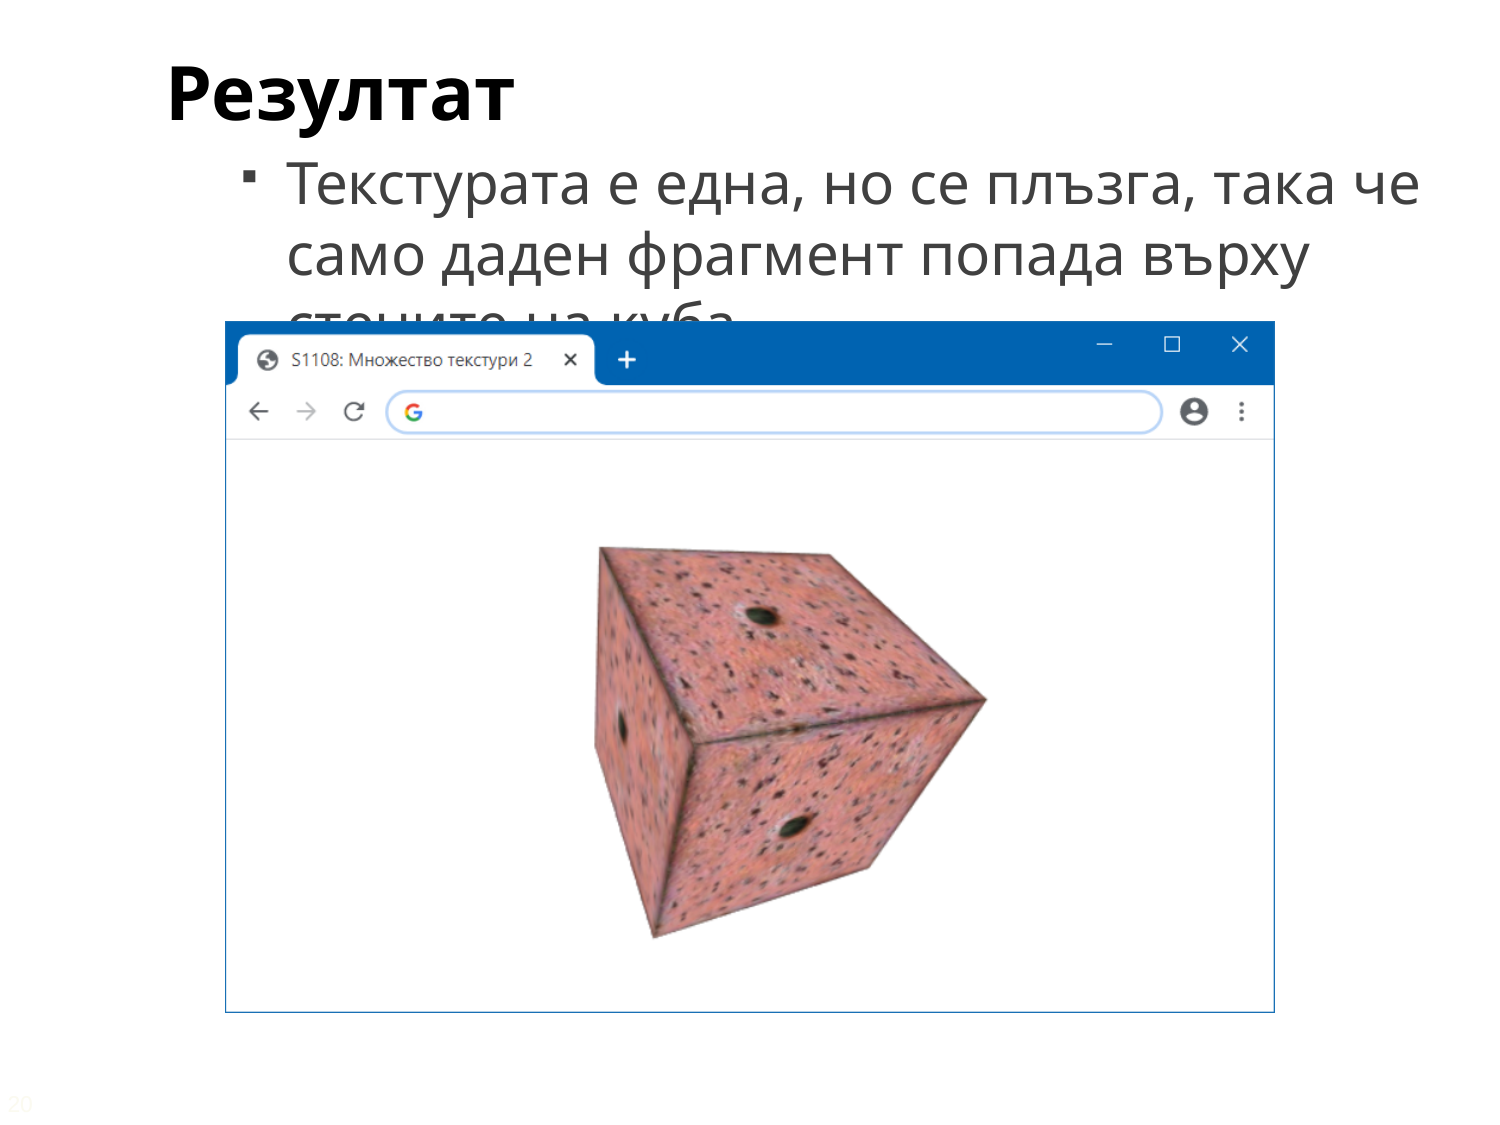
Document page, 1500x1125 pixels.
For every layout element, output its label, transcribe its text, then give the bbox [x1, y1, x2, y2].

list Резултат Текстурата е една, но се плъзга, така че само даден фрагмент попада върху стените на куба [150, 37, 1488, 1113]
picture [224, 320, 1276, 1013]
